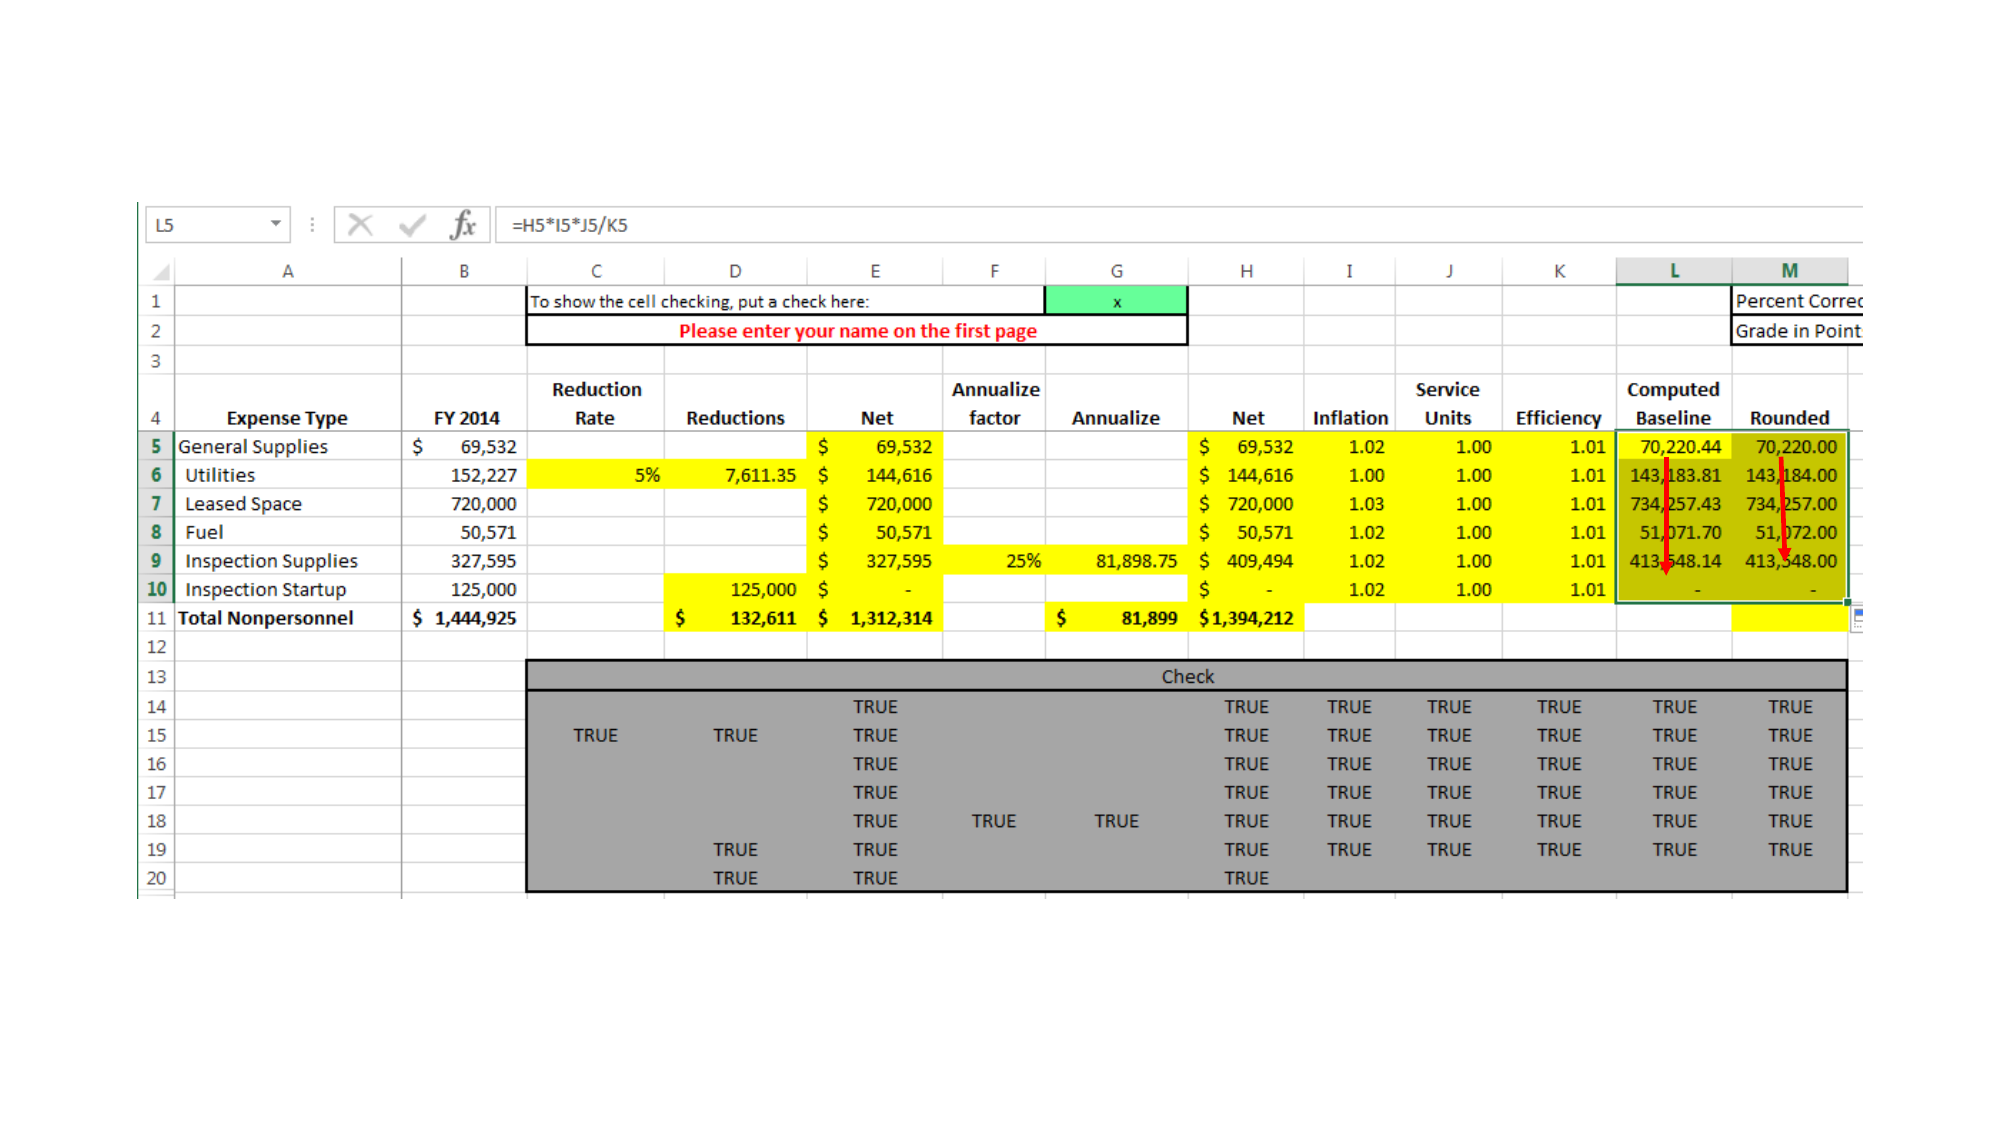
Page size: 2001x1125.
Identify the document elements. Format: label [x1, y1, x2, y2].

list [137, 202, 1863, 899]
text_box [1781, 456, 1786, 563]
